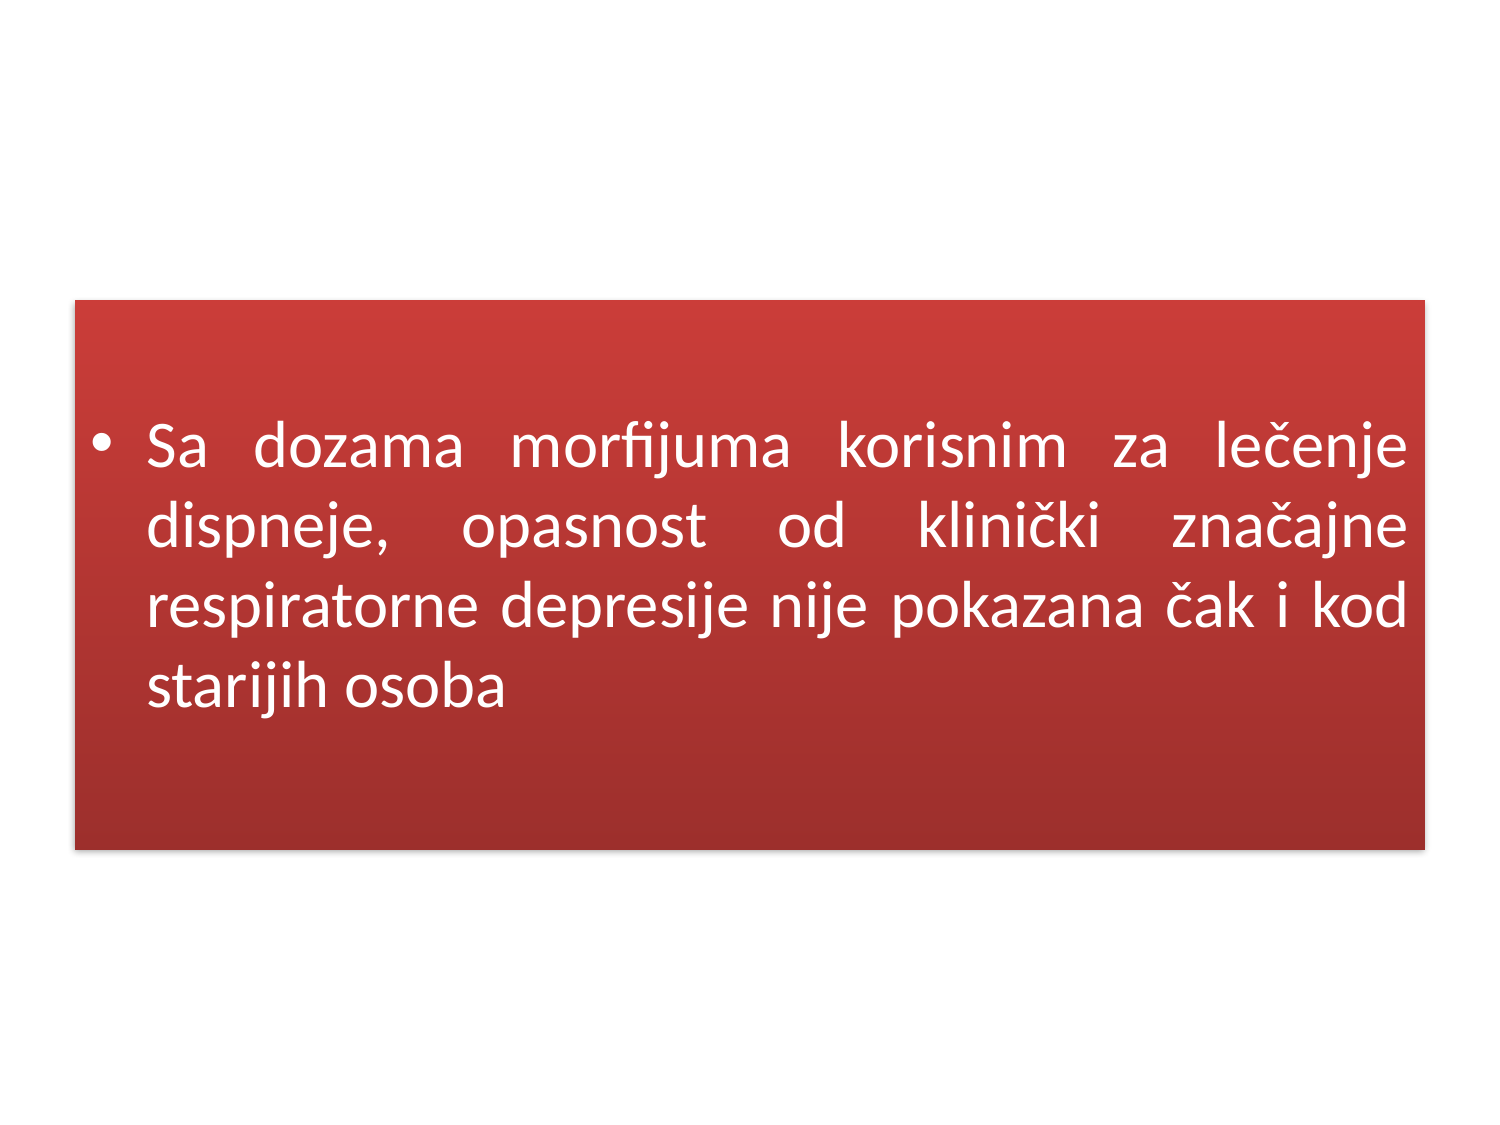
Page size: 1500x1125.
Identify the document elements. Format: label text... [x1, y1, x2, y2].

list Sa dozama morfijuma korisnim za lečenje dispneje, opasnost od klinički značajne respiratorne depresije nije pokazana čak i kod starijih osoba [75, 299, 1425, 850]
